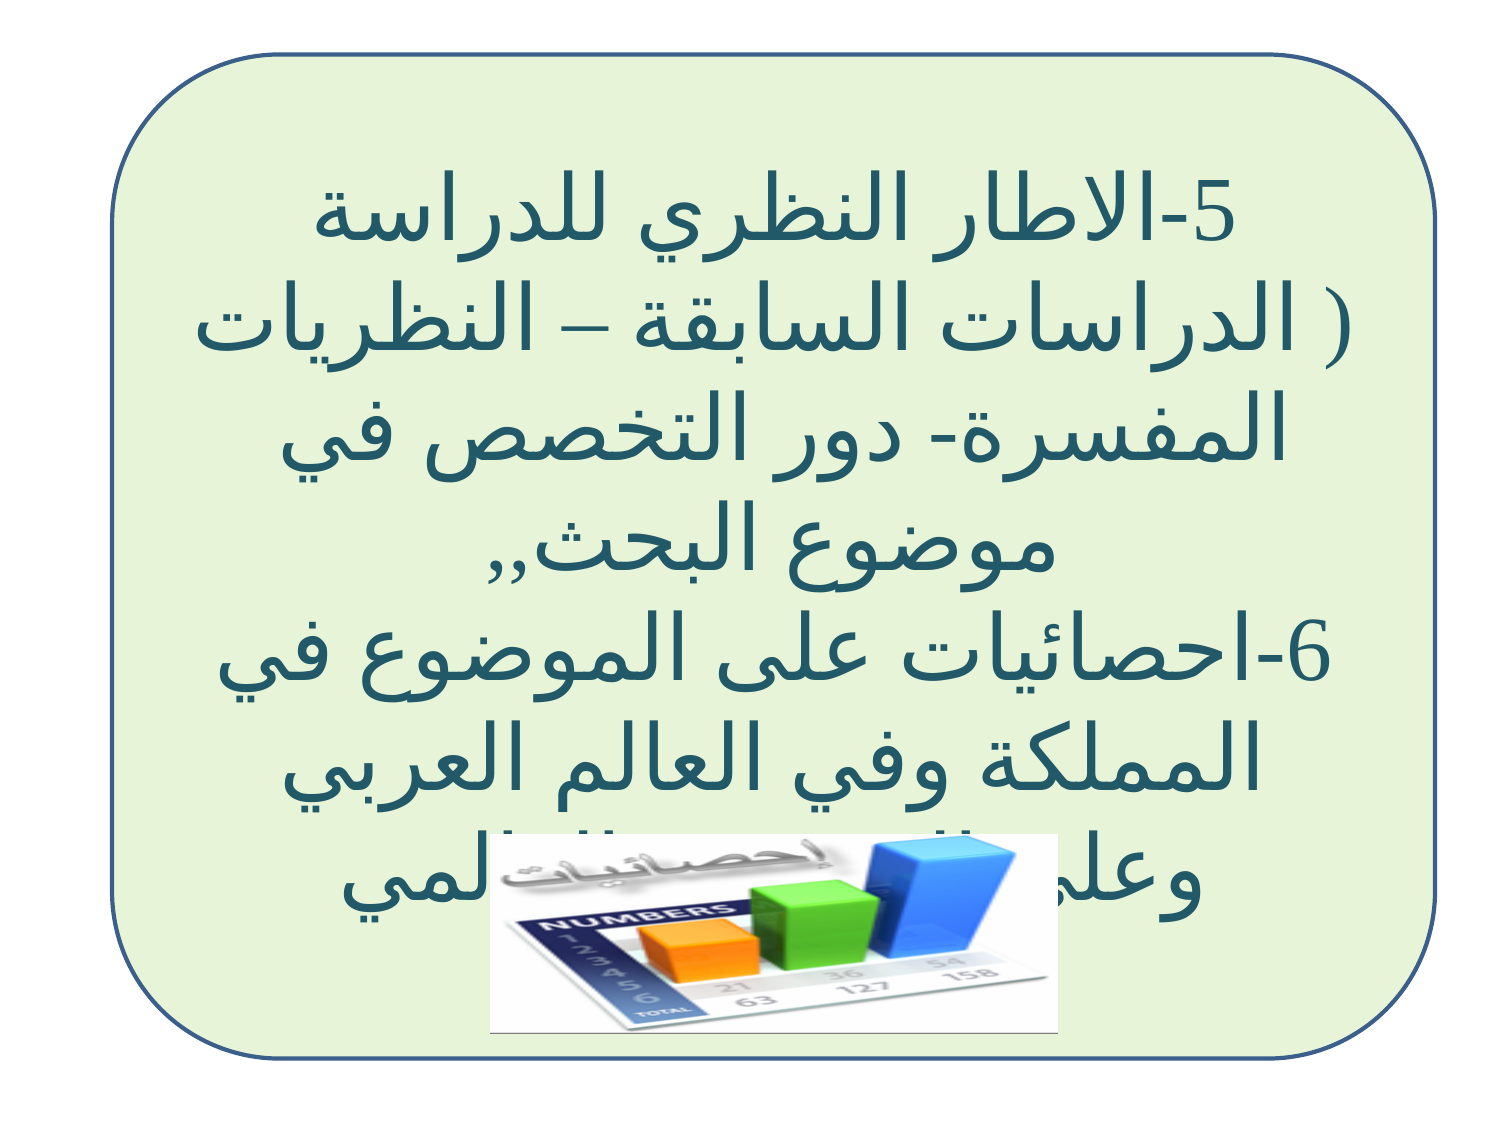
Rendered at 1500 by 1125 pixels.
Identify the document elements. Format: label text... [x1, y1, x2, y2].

text_box 5-الاطار النظري للدراسة ( الدراسات السابقة – النظريات المفسرة- دور التخصص في موضوع البحث,, 6-احصائيات على الموضوع في المملكة وفي العالم العربي وعلى المستوى العالمي [109, 52, 1438, 1061]
picture [489, 833, 1058, 1034]
